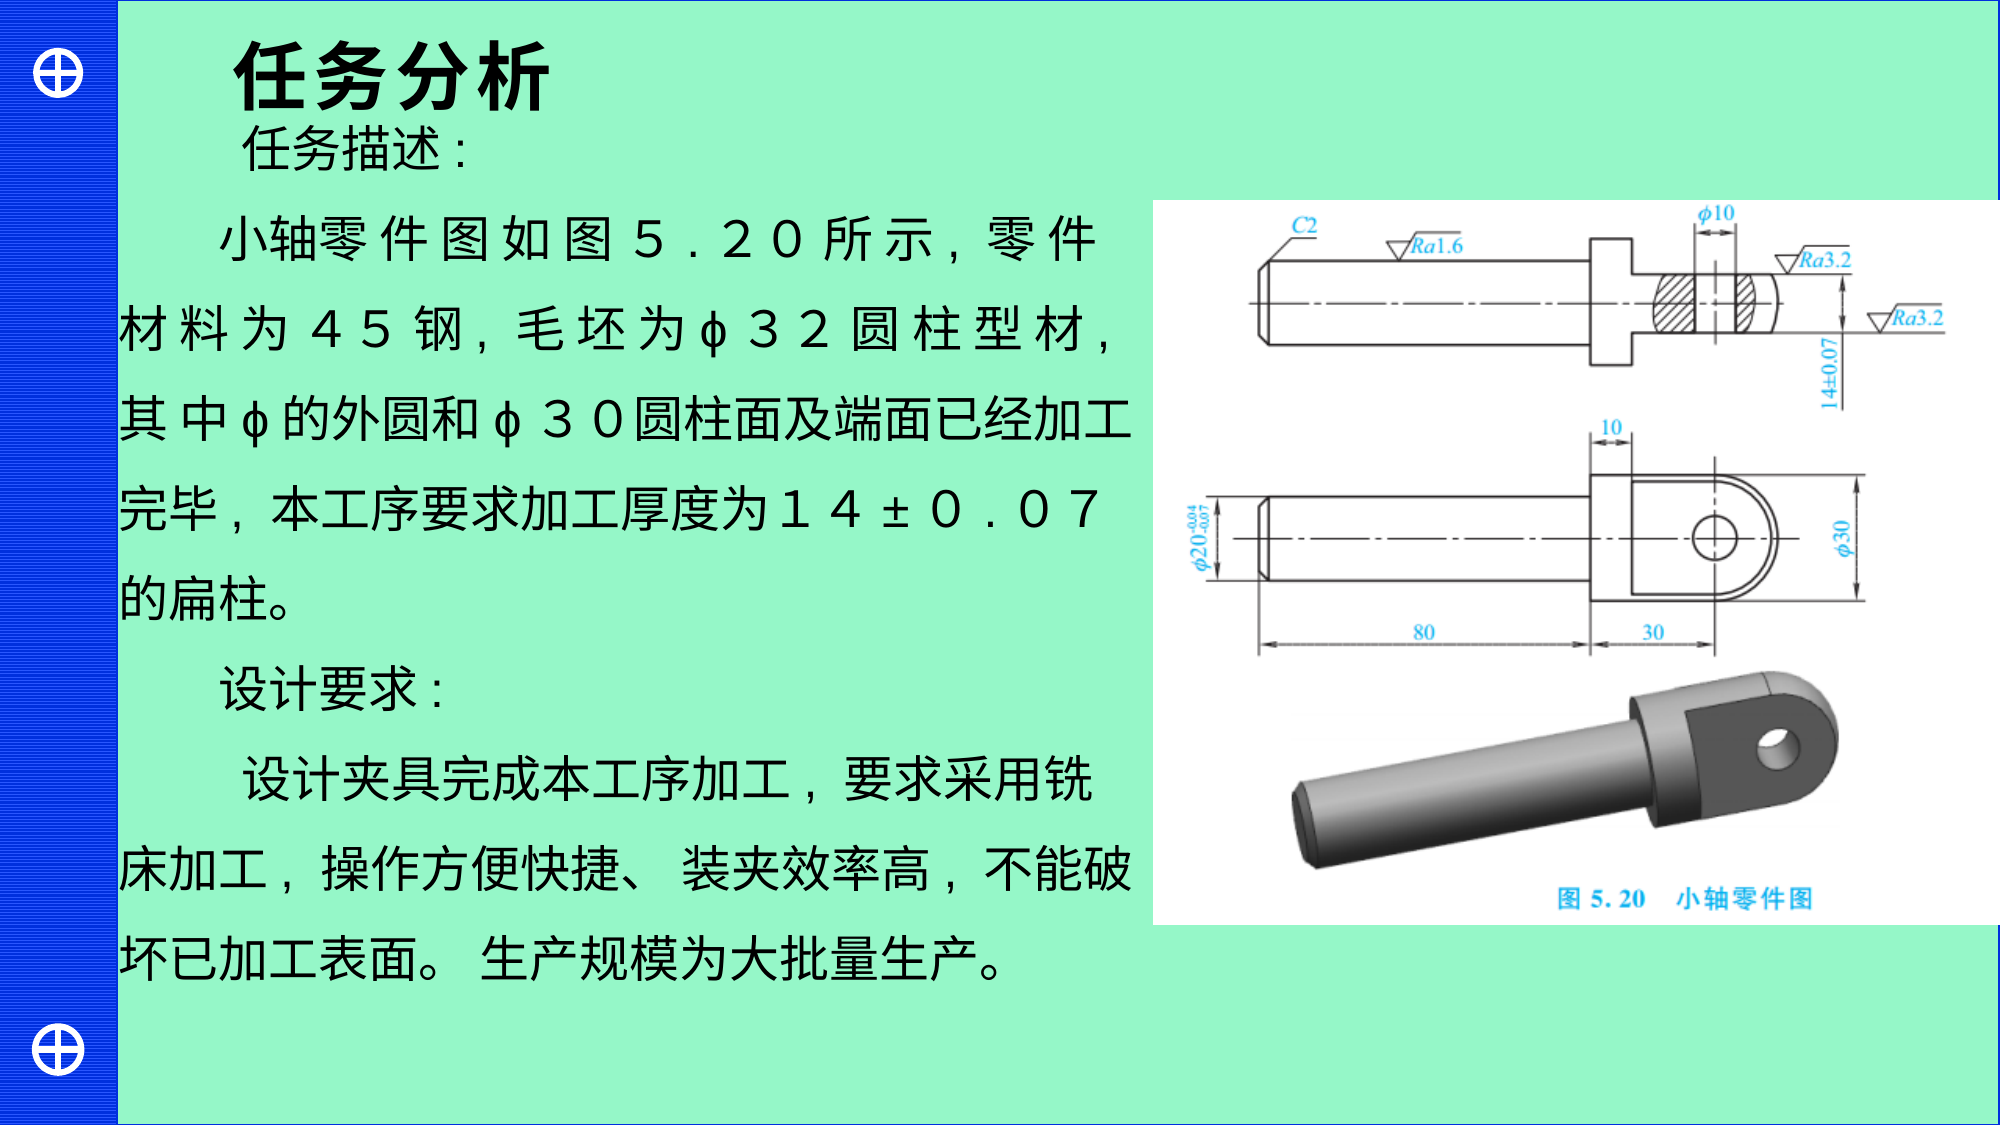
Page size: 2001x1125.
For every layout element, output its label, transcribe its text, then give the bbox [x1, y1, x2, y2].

picture [1153, 200, 2000, 925]
text_box 任务分析 [153, 6, 1441, 128]
